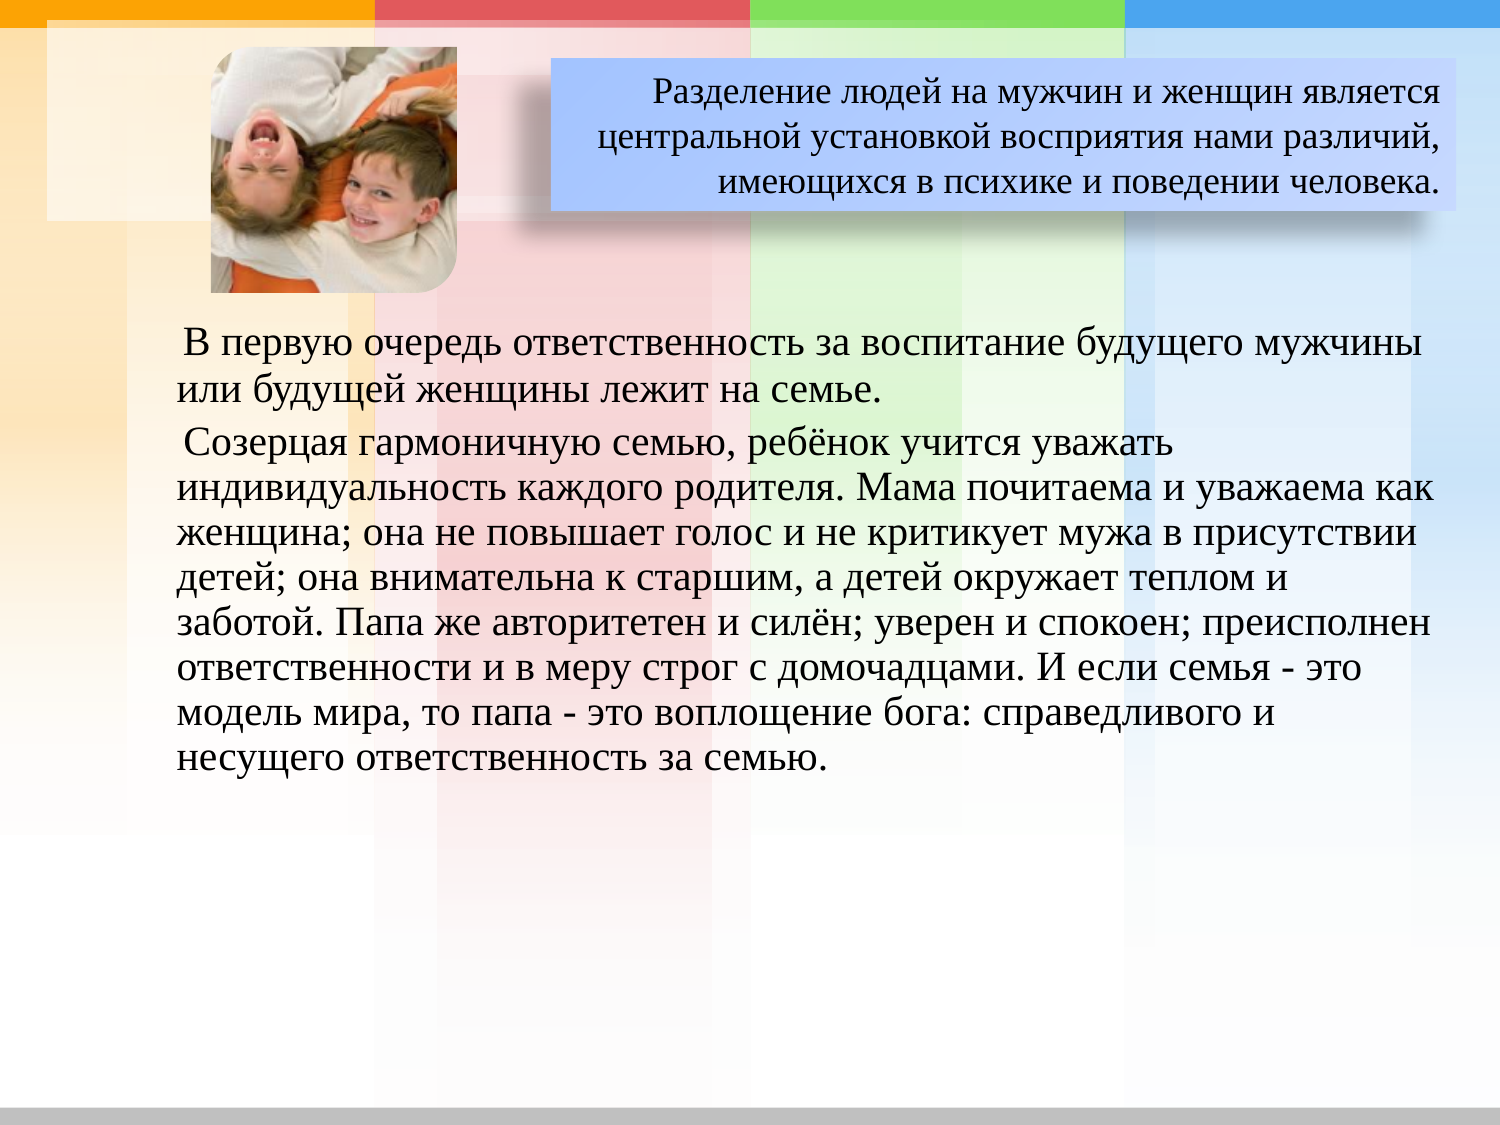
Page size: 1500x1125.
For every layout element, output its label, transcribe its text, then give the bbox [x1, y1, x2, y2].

text_box Разделение людей на мужчин и женщин является центральной установкой восприятия нами различий, имеющихся в психике и поведении человека. [550, 58, 1457, 211]
text_box В первую очередь ответственность за воспитание будущего мужчины или будущей женщины лежит на семье. Созерцая гармоничную семью, ребёнок учится уважать индивидуальность каждого родителя. Мама почитаема и уважаема как женщина; она не повышает голос и не критикует мужа в присутствии детей; она внимательна к старшим, а детей окружает теплом и заботой. Папа же авторитетен и силён; уверен и спокоен; преисполнен ответственности и в меру строг с домочадцами. И если семья - это модель мира, то папа - это воплощение бога: справедливого и несущего ответственность за семью. [105, 304, 1453, 809]
picture [210, 46, 458, 294]
